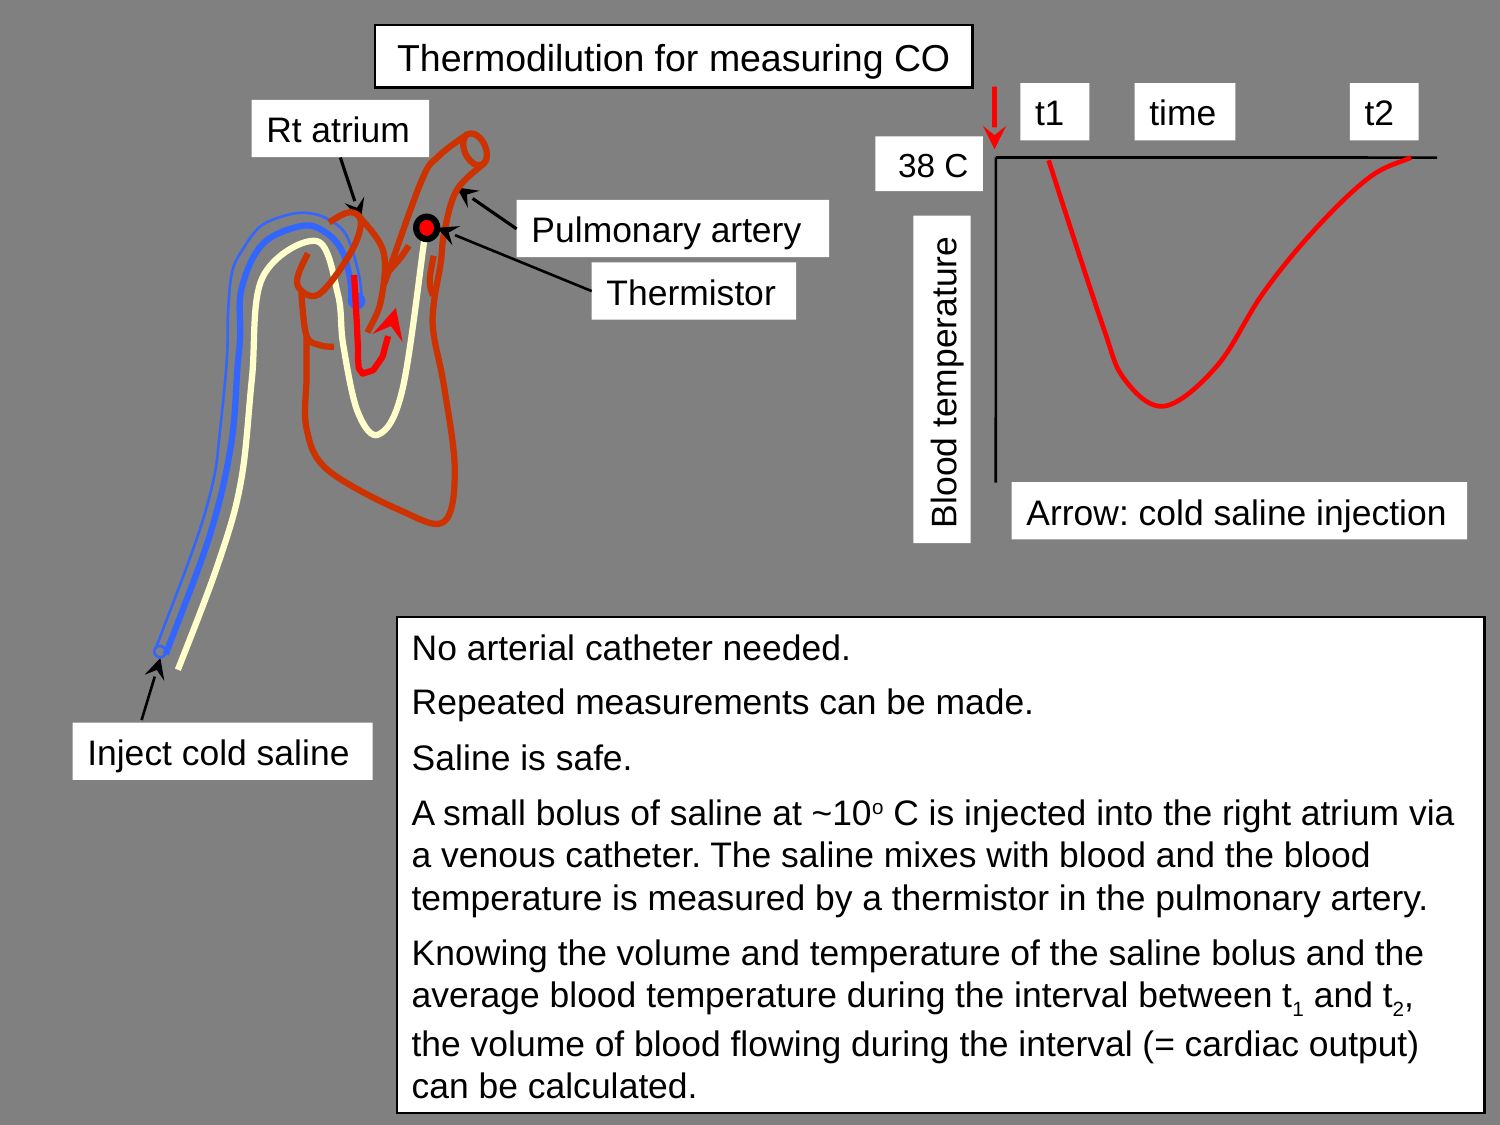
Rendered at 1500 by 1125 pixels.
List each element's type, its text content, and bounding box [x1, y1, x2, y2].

text_box No arterial catheter needed. Repeated measurements can be made. Saline is safe. A small bolus of saline at ~10o C is injected into the right atrium via a venous catheter. The saline mixes with blood and the blood temperature is measured by a thermistor in the pulmonary artery. Knowing the volume and temperature of the saline bolus and the average blood temperature during the interval between t1 and t2, the volume of blood flowing during the interval (= cardiac output) can be calculated. [396, 617, 1485, 1114]
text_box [72, 99, 830, 781]
title Thermodilution for measuring CO [374, 24, 974, 89]
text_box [875, 82, 1468, 544]
